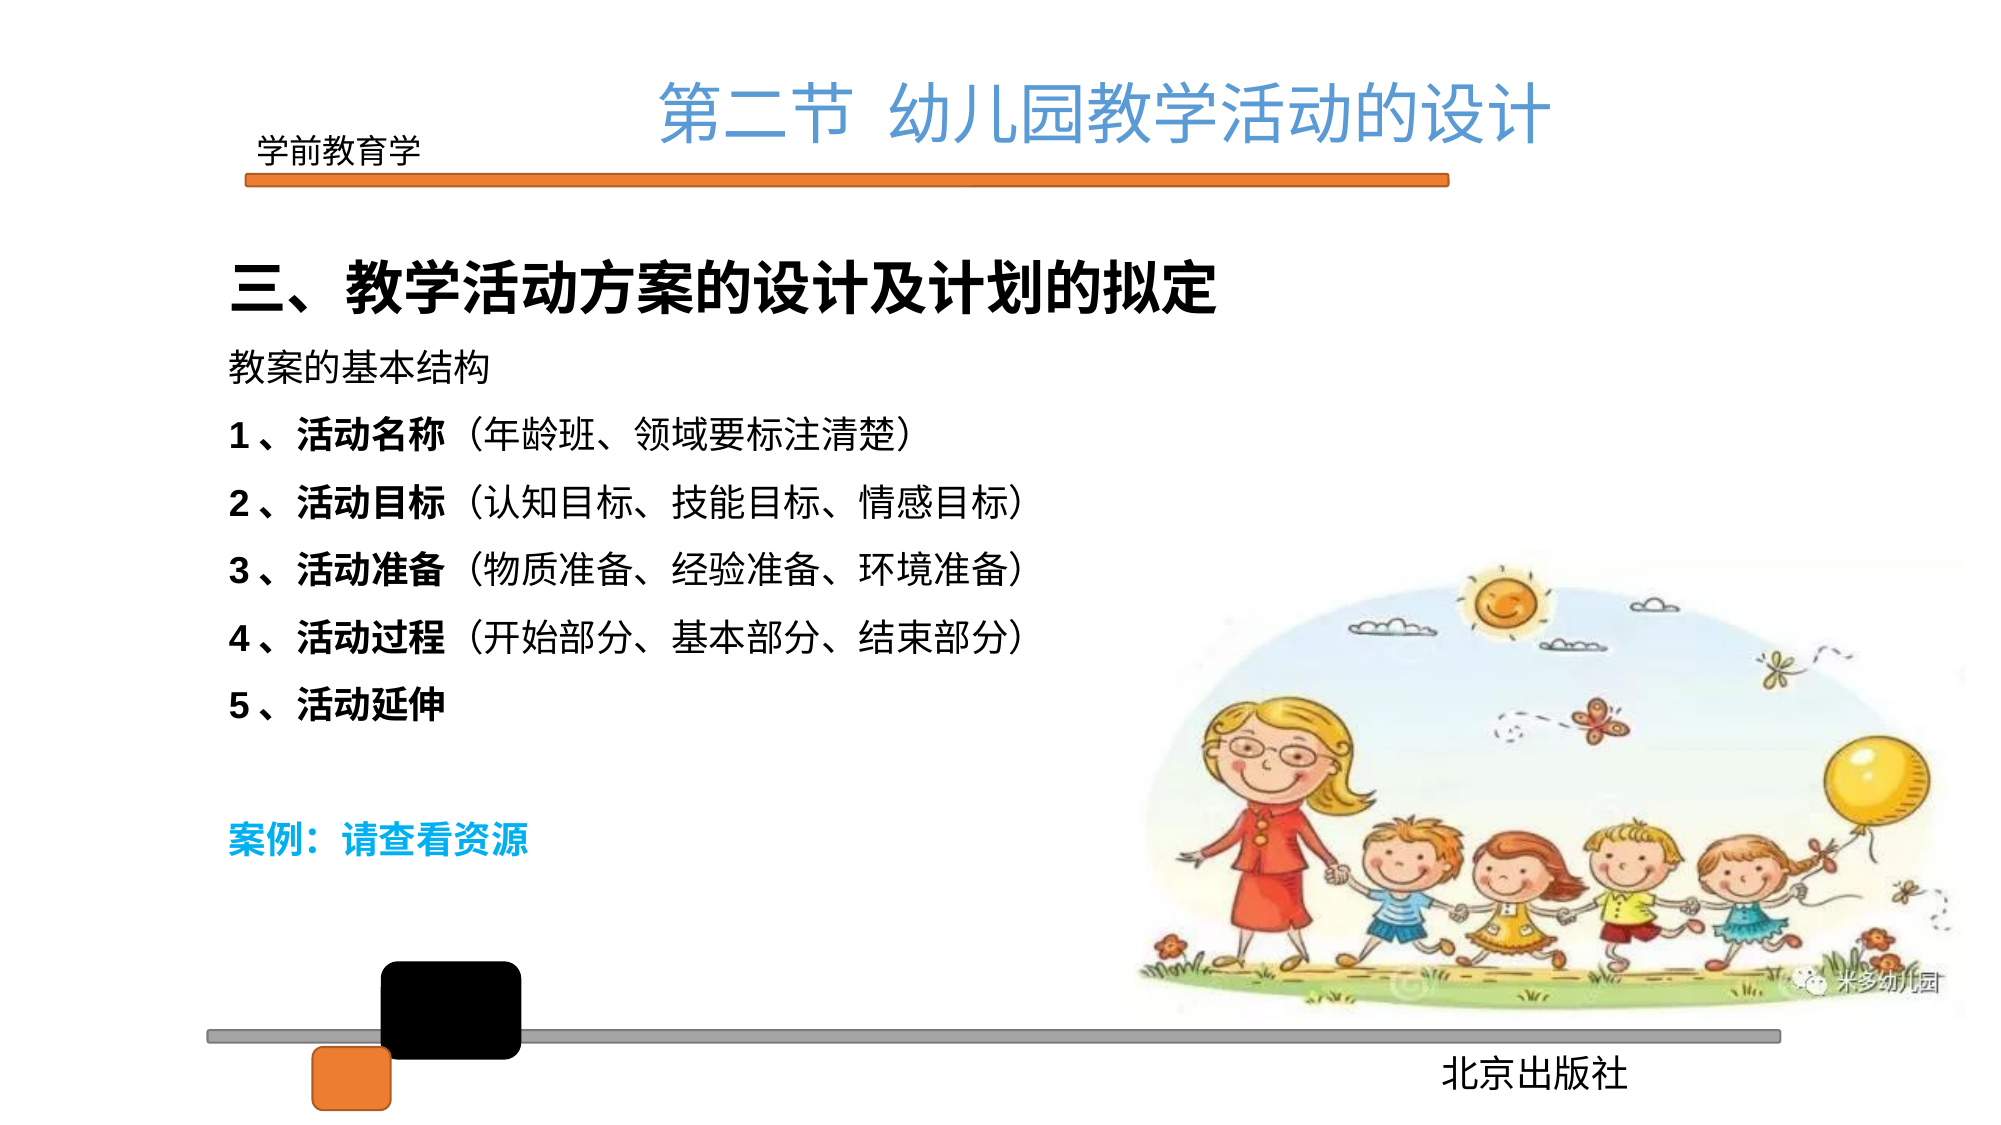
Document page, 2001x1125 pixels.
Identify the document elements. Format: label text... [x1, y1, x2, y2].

picture [1122, 550, 1965, 1020]
text_box 第二节 幼儿园教学活动的设计 [641, 64, 1569, 160]
text_box 三、教学活动方案的设计及计划的拟定 教案的基本结构 1、活动名称（年龄班、领域要标注清楚） 2、活动目标（认知目标、技能目标、情感目标） 3、活动准备（物质准备、经验准备、环境准备） 4、活动过程（开始部分、基本部分、结束部分） 5、活动延伸 案例：请查看资源 [214, 208, 1771, 989]
